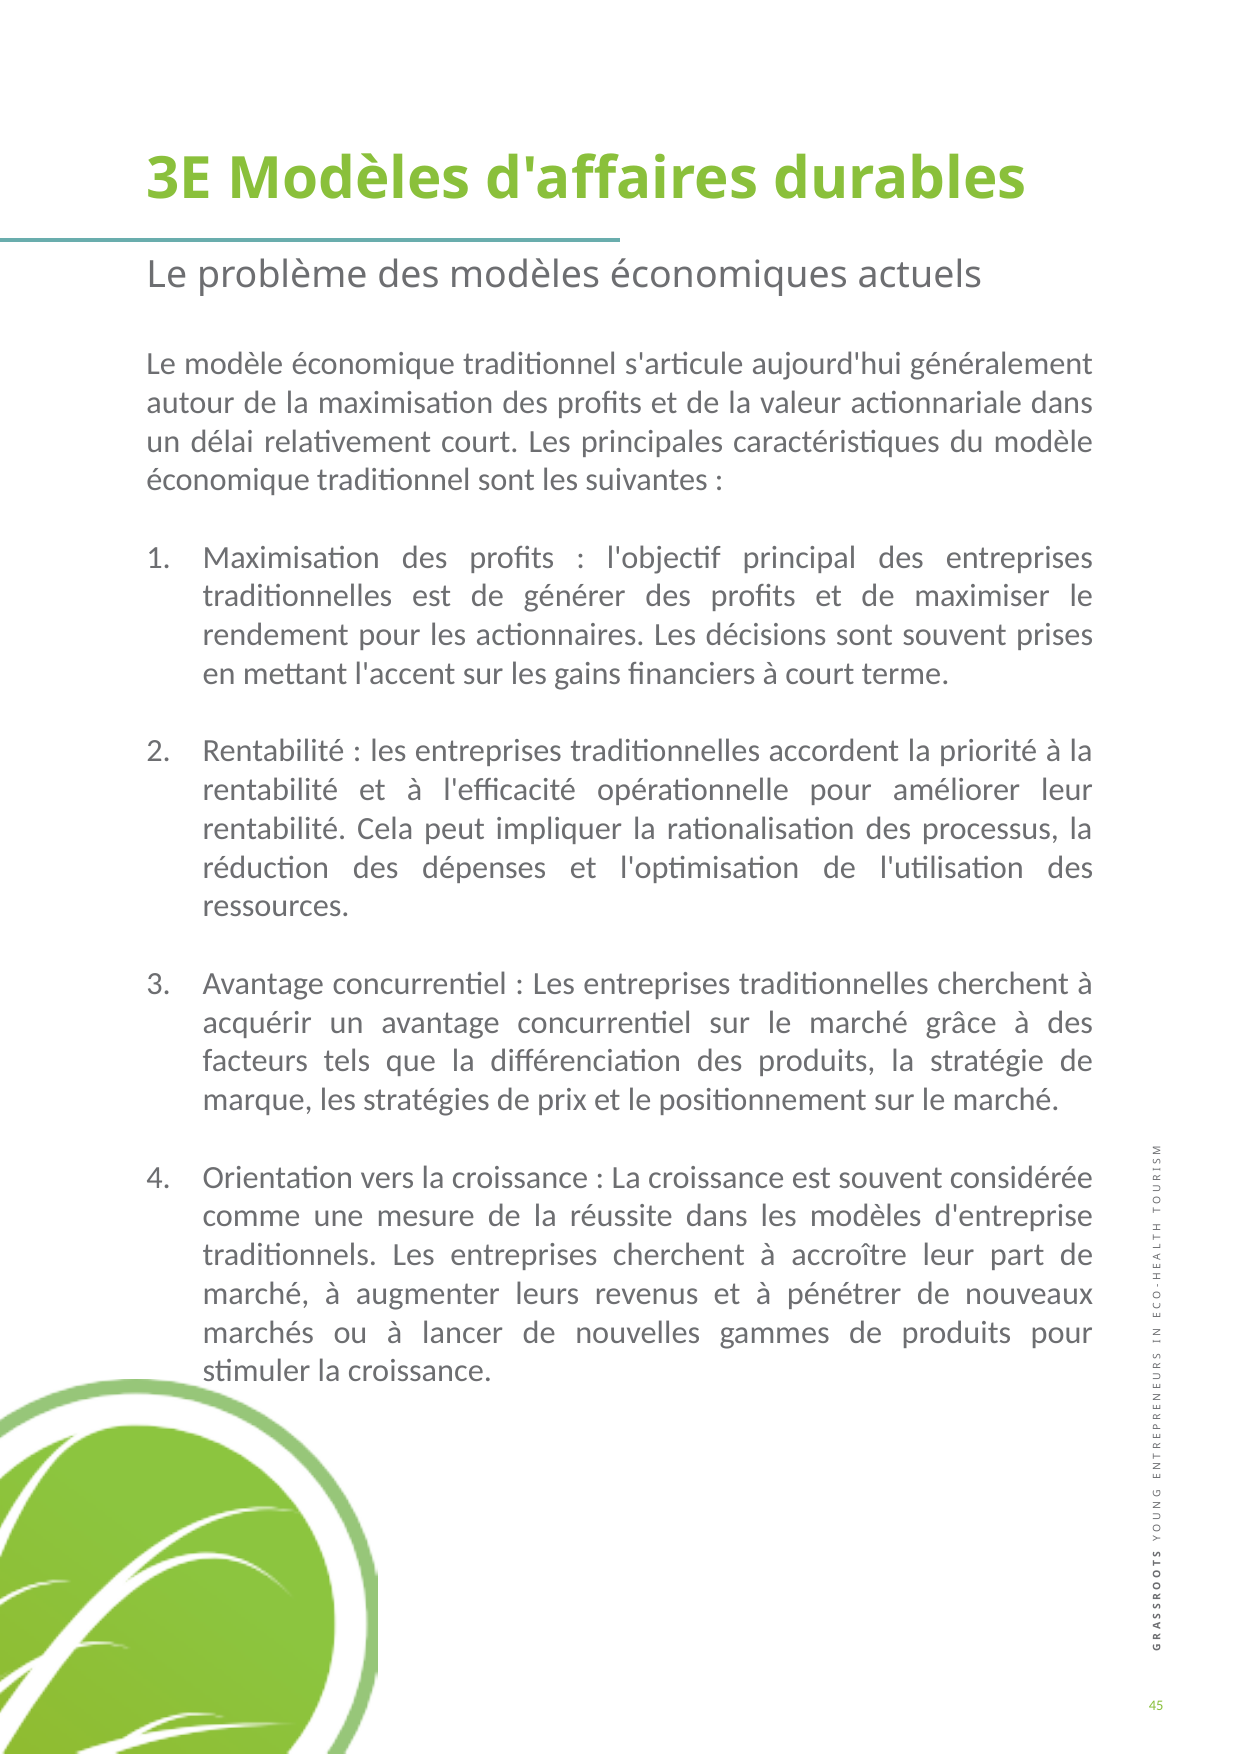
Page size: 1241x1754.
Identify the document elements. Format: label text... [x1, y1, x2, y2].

text_box [320, 615, 351, 664]
list 3E Modèles d'affaires durables [131, 132, 1109, 242]
list Le modèle économique traditionnel s'articule aujourd'hui généralement autour de la maximisation des profits et de la valeur actionnariale dans un délai relativement court. Les principales caractéristiques du modèle économique traditionnel sont les suivantes : Maximisation des profits : l'objectif principal des entreprises traditionnelles est de générer des profits et de maximiser le rendement pour les actionnaires. Les décisions sont souvent prises en mettant l'accent sur les gains financiers à court terme. Rentabilité : les entreprises traditionnelles accordent la priorité à la rentabilité et à l'efficacité opérationnelle pour améliorer leur rentabilité. Cela peut impliquer la rationalisation des processus, la réduction des dépenses et l'optimisation de l'utilisation des ressources. Avantage concurrentiel : Les entreprises traditionnelles cherchent à acquérir un avantage concurrentiel sur le marché grâce à des facteurs tels que la différenciation des produits, la stratégie de marque, les stratégies de prix et le positionnement sur le marché. Orientation vers la croissance : La croissance est souvent considérée comme une mesure de la réussite dans les modèles d'entreprise traditionnels. Les entreprises cherchent à accroître leur part de marché, à augmenter leurs revenus et à pénétrer de nouveaux marchés ou à lancer de nouvelles gammes de produits pour stimuler la croissance. [131, 371, 1109, 1549]
list Le problème des modèles économiques actuels [131, 242, 1109, 371]
slide_number 45 [1125, 1666, 1187, 1743]
